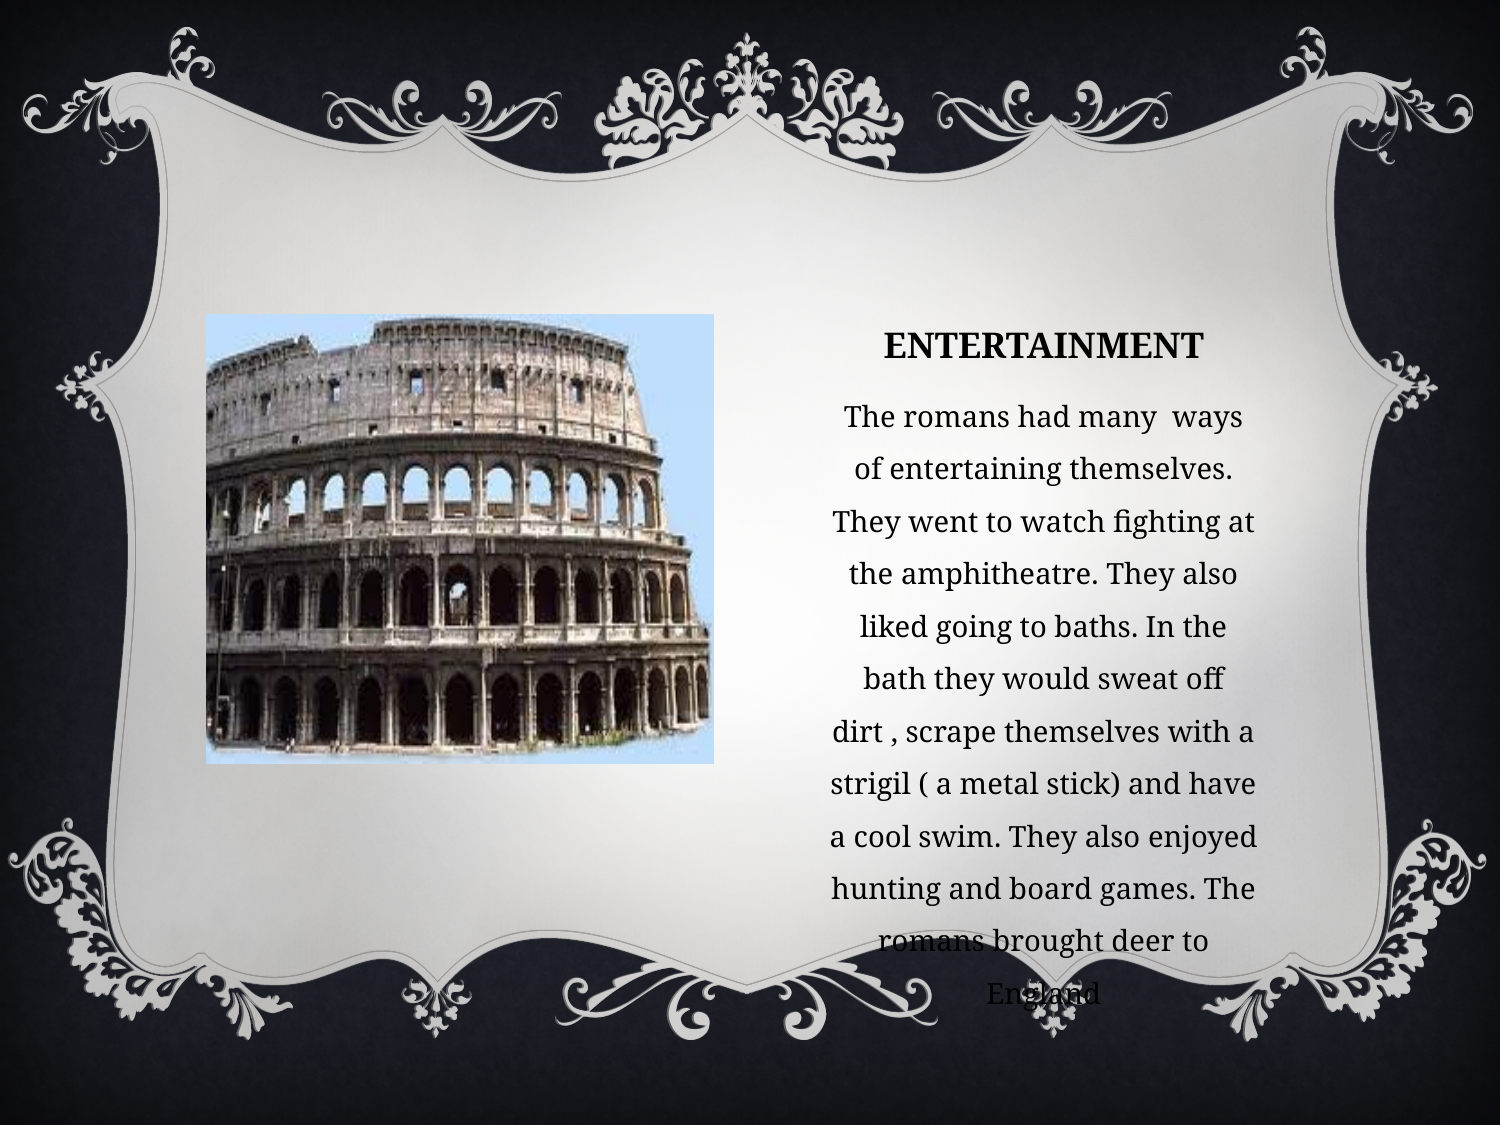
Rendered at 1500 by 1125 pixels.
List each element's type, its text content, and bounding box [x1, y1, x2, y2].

list The romans had many ways of entertaining themselves. They went to watch fighting at the amphitheatre. They also liked going to baths. In the bath they would sweat off dirt , scrape themselves with a strigil ( a metal stick) and have a cool swim. They also enjoyed hunting and board games. The romans brought deer to England [812, 373, 1275, 850]
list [206, 314, 714, 764]
title Entertainment [812, 275, 1275, 373]
picture [0, 0, 1500, 1125]
